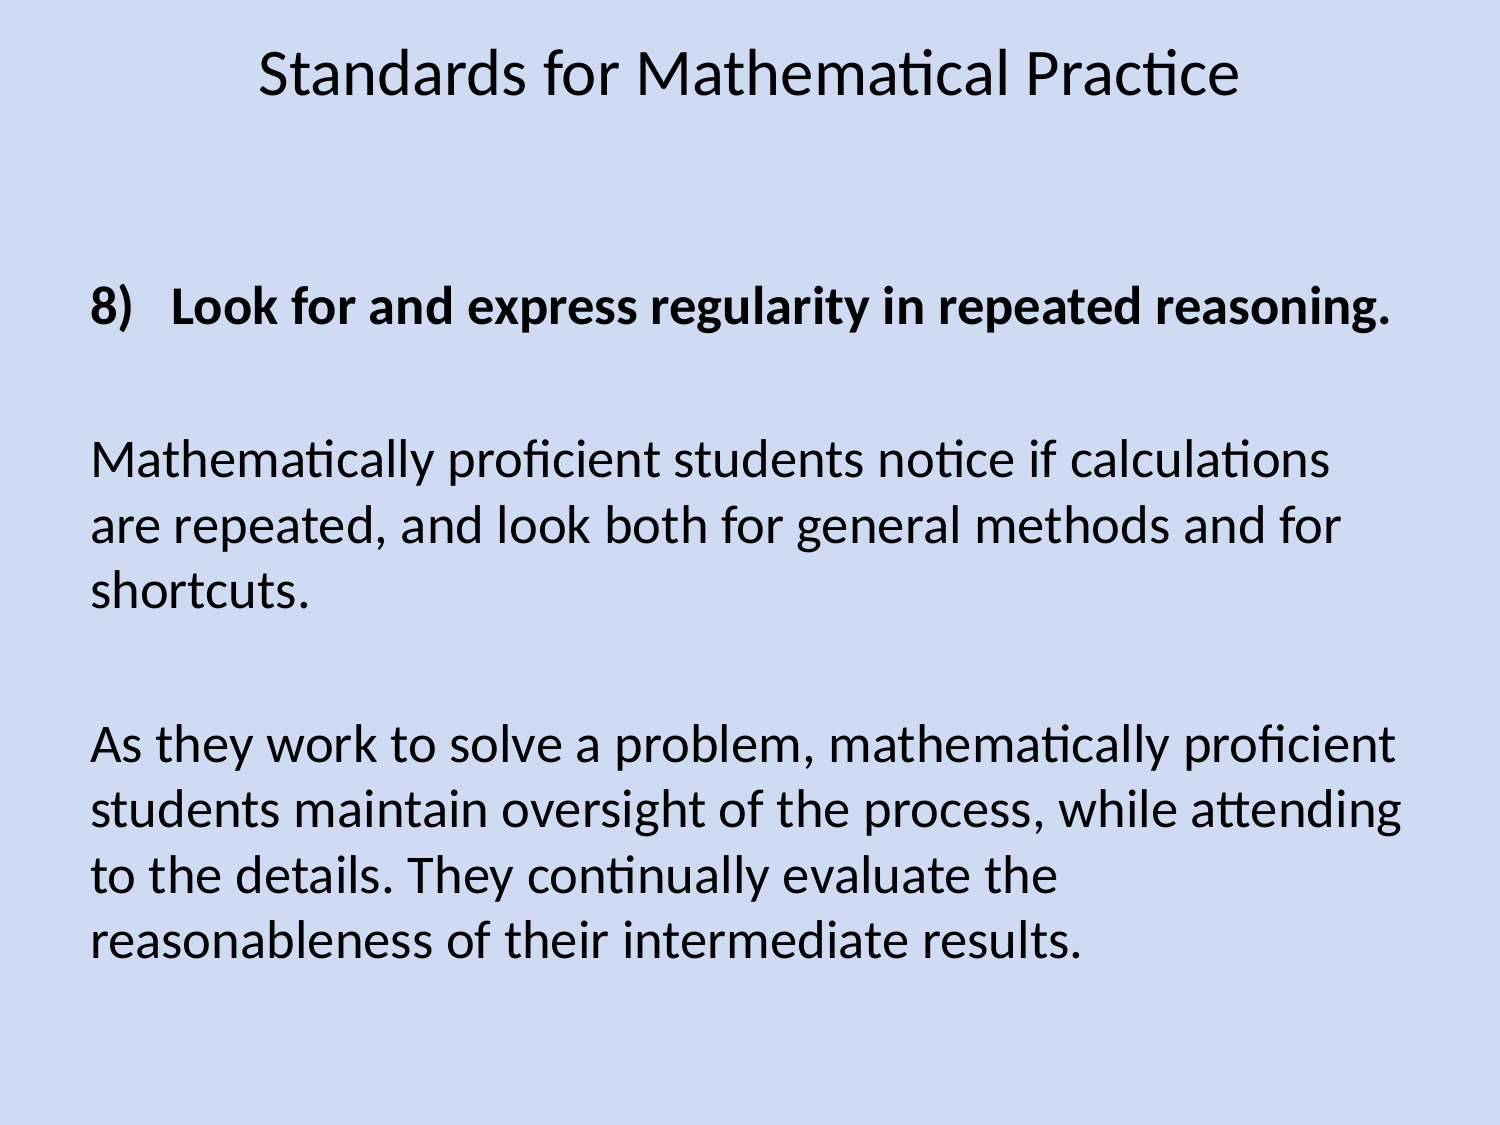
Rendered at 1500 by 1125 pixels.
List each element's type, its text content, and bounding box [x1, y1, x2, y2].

title Standards for Mathematical Practice [75, 0, 1425, 163]
list Look for and express regularity in repeated reasoning. Mathematically proficient students notice if calculations are repeated, and look both for general methods and for shortcuts. As they work to solve a problem, mathematically proficient students maintain oversight of the process, while attending to the details. They continually evaluate the reasonableness of their intermediate results. [75, 262, 1425, 1005]
